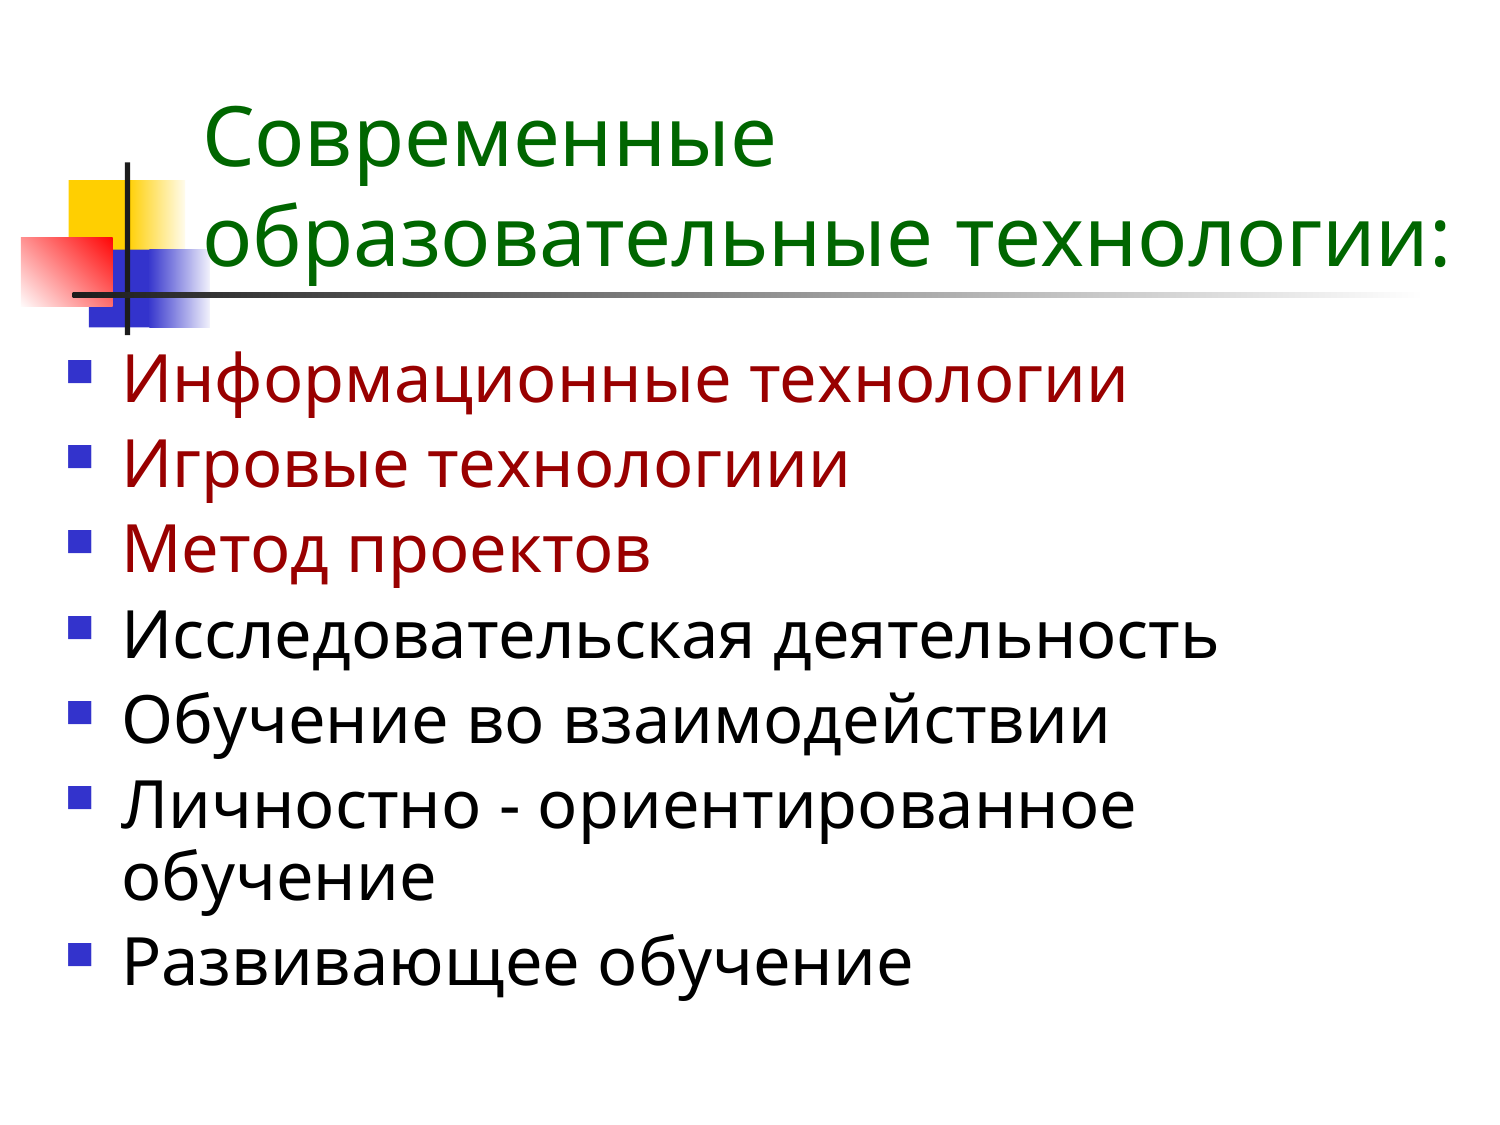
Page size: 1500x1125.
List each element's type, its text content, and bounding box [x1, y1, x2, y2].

text_box Информационные технологии Игровые технологиии Метод проектов Исследовательская деятельность Обучение во взаимодействии Личностно - ориентированное обучение Развивающее обучение [49, 337, 1400, 1069]
text_box Современные образовательные технологии: [187, 75, 1500, 291]
